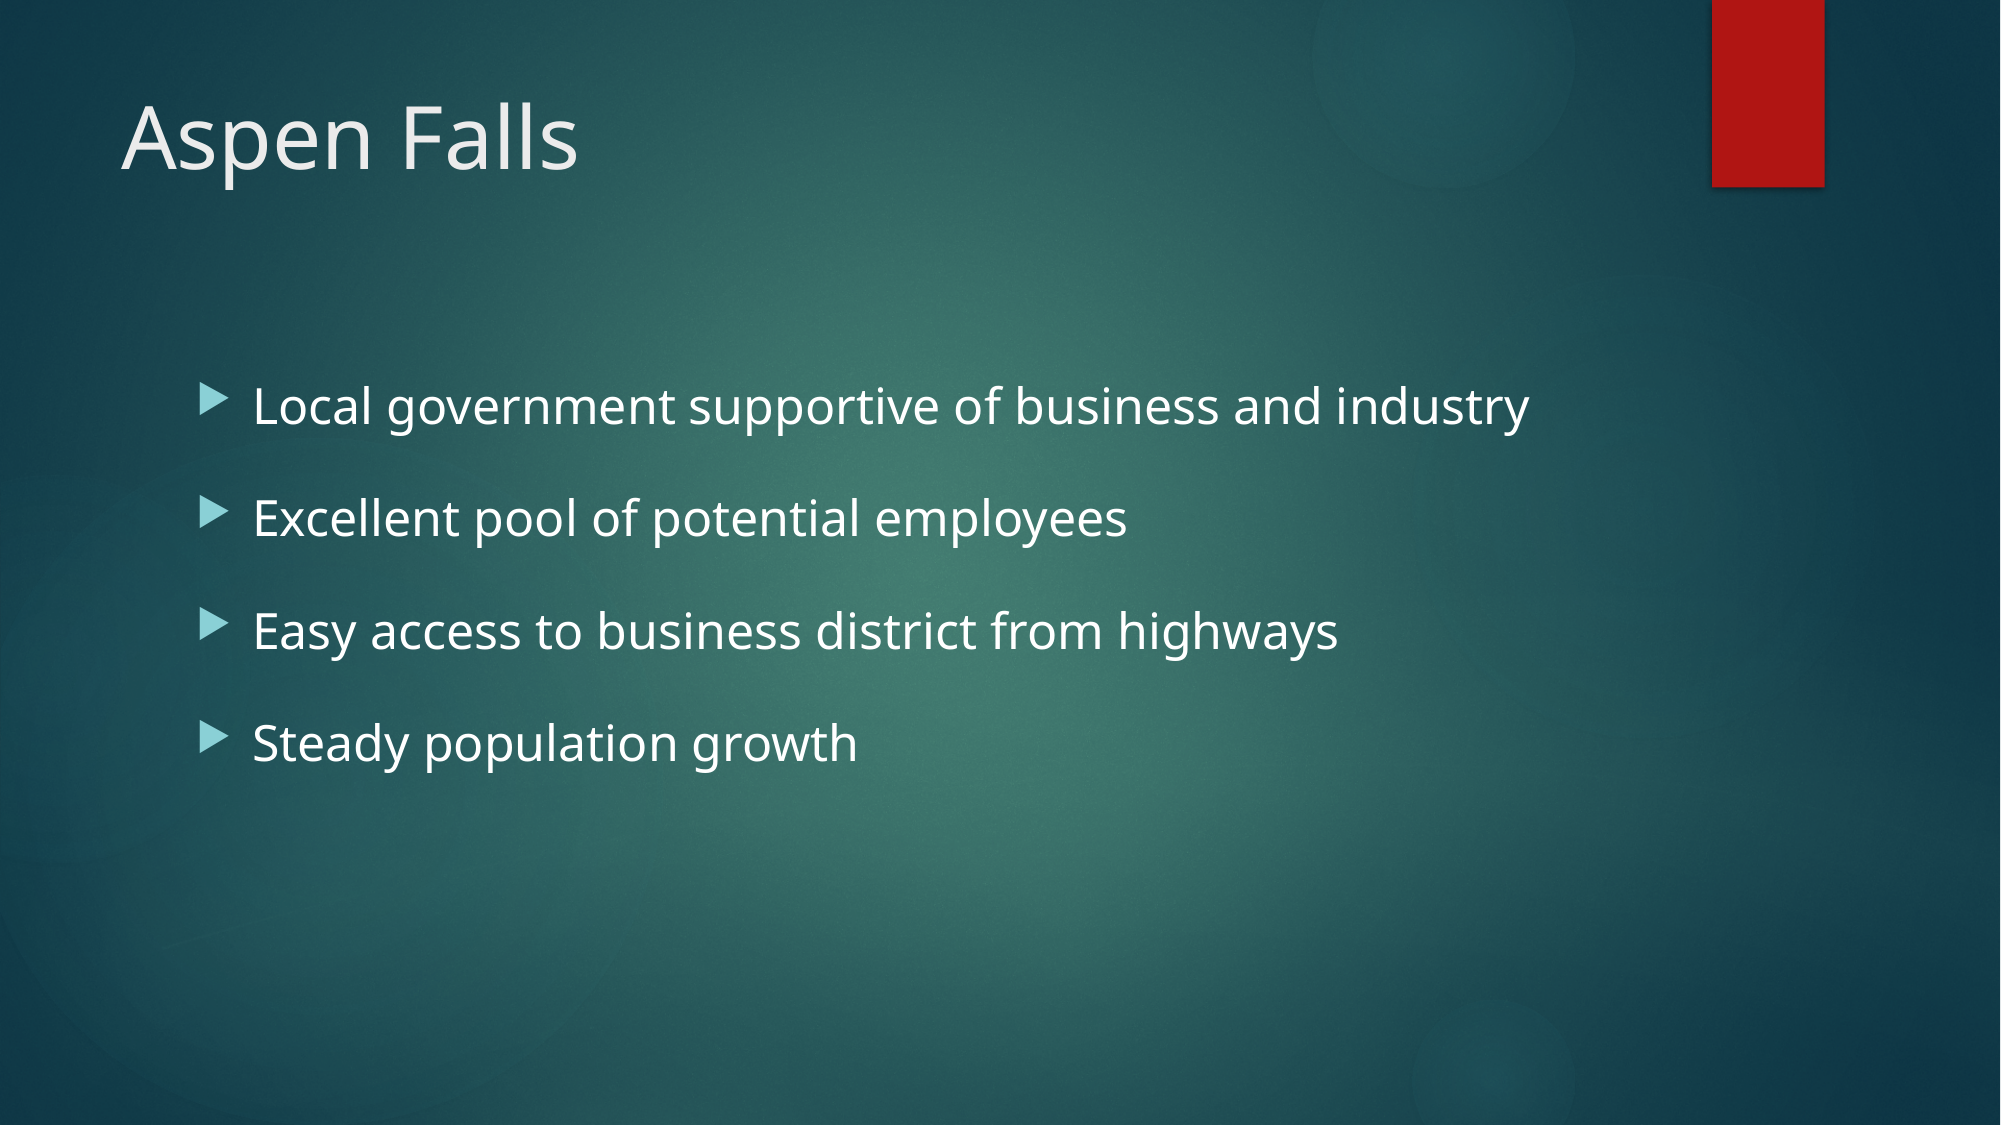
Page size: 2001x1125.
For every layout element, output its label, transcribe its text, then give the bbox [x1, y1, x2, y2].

title Aspen Falls [106, 74, 1649, 304]
list Local government supportive of business and industry Excellent pool of potential employees Easy access to business district from highways Steady population growth [181, 336, 1649, 1025]
